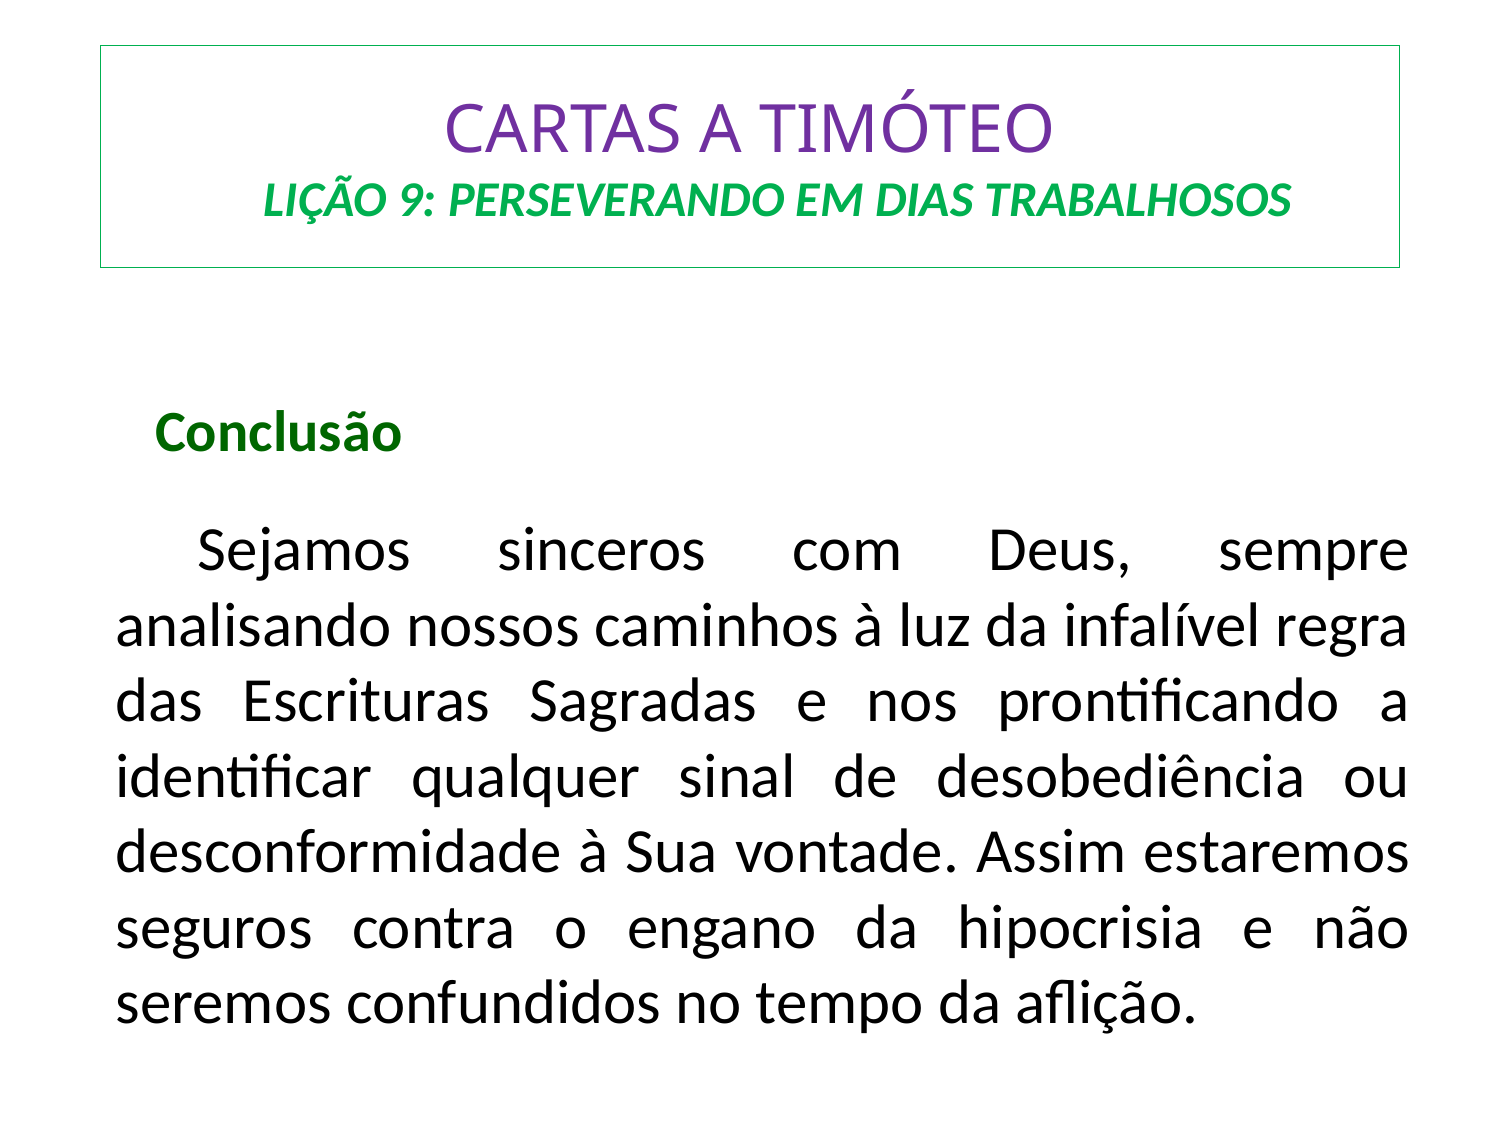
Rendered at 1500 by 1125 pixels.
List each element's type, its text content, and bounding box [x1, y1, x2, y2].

list Conclusão Sejamos sinceros com Deus, sempre analisando nossos caminhos à luz da infalível regra das Escrituras Sagradas e nos prontificando a identificar qualquer sinal de desobediência ou desconformidade à Sua vontade. Assim estaremos seguros contra o engano da hipocrisia e não seremos confundidos no tempo da aflição. [100, 385, 1427, 1047]
title CARTAS A TIMÓTEO LIÇÃO 9: PERSEVERANDO EM DIAS TRABALHOSOS [100, 45, 1400, 268]
